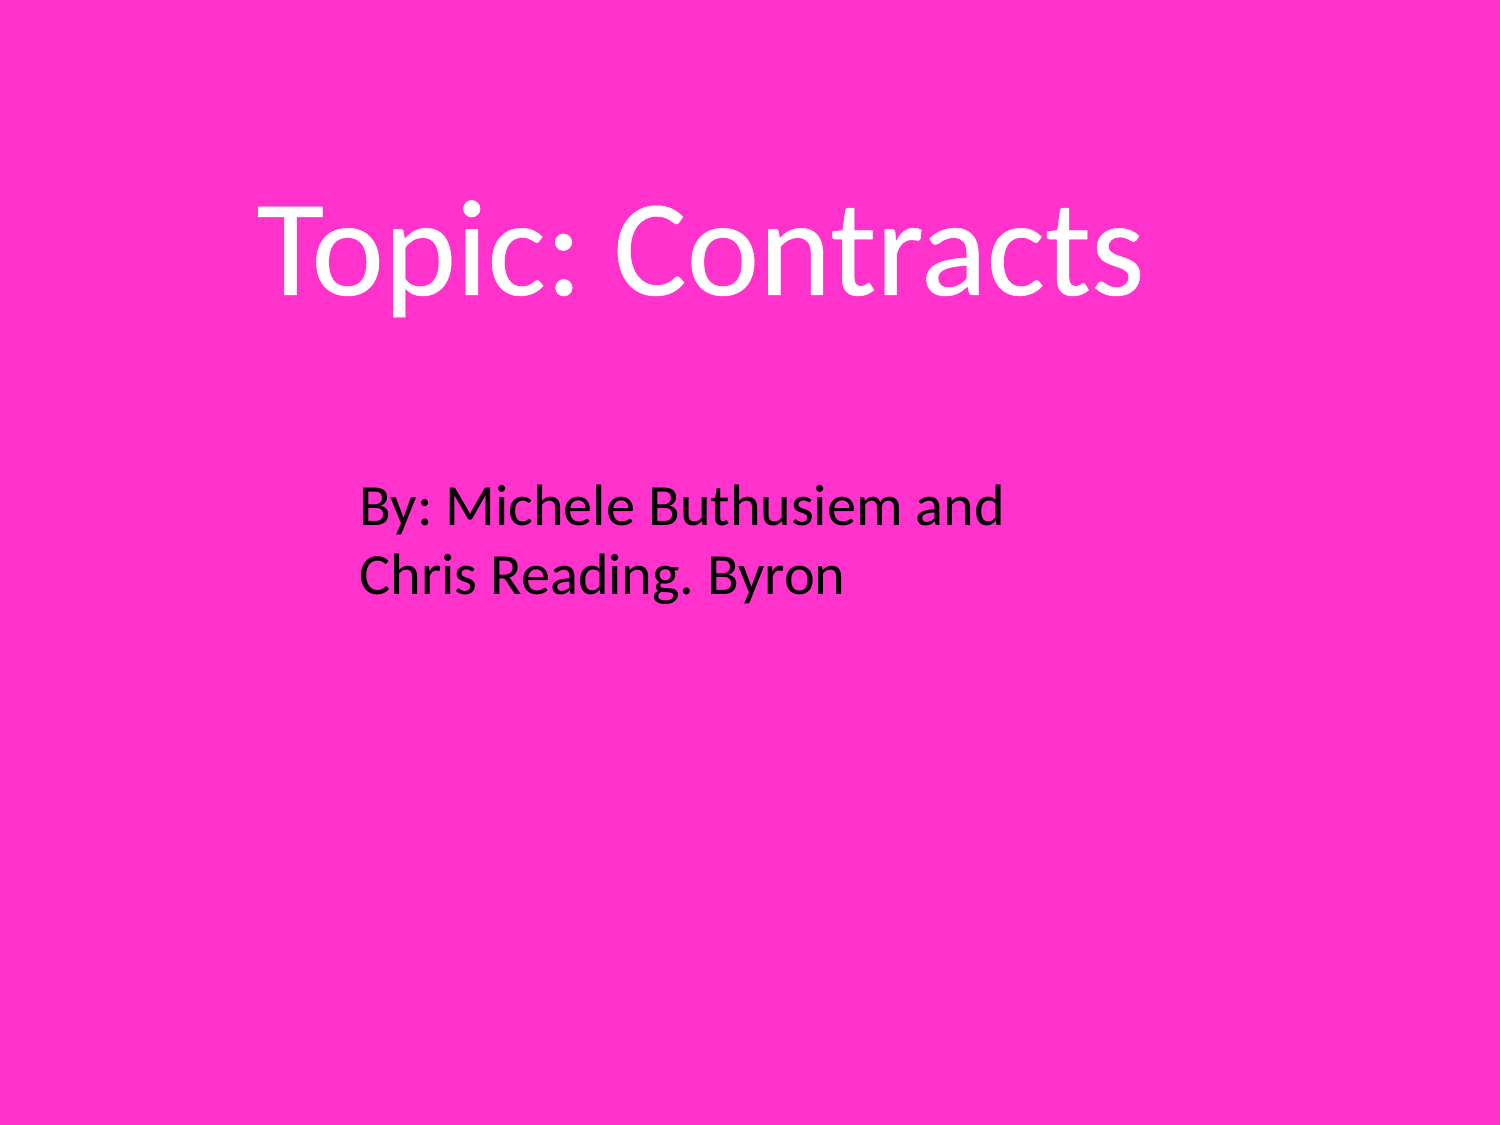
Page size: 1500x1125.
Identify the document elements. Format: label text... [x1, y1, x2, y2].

text_box Topic: Contracts [241, 149, 1161, 330]
text_box By: Michele Buthusiem and Chris Reading. Byron [344, 459, 1058, 614]
